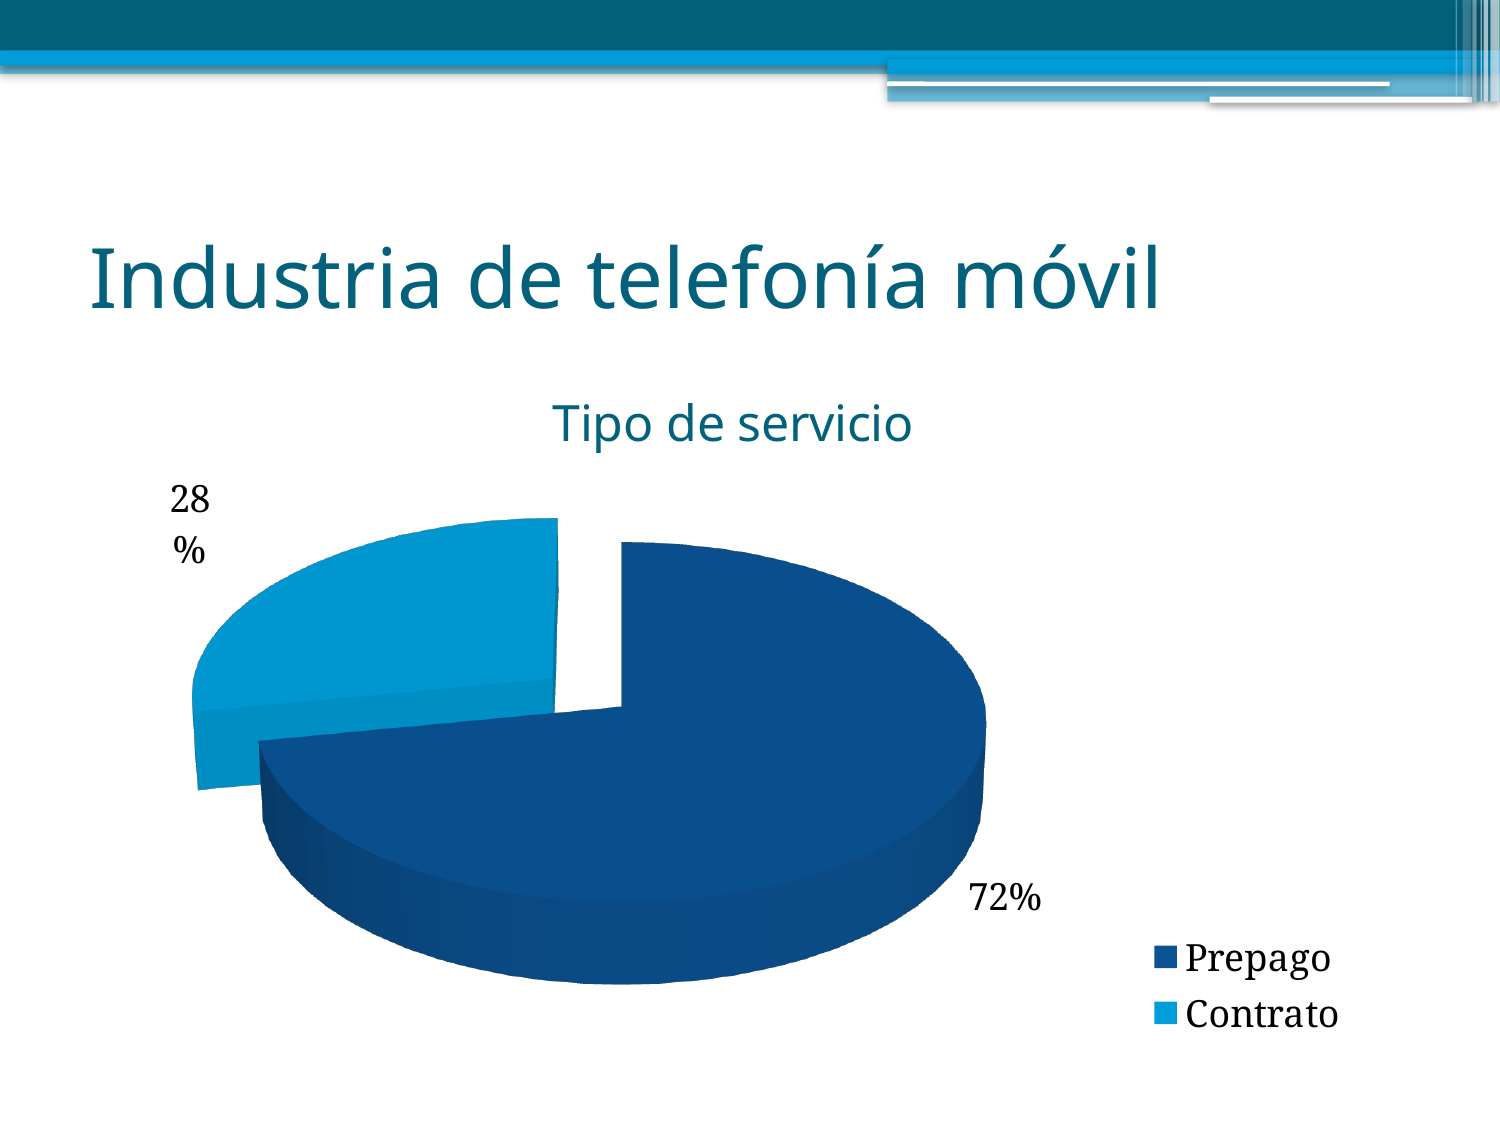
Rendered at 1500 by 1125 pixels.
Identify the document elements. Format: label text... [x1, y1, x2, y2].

chart [70, 351, 1395, 1055]
title Industria de telefonía móvil [75, 187, 1425, 363]
